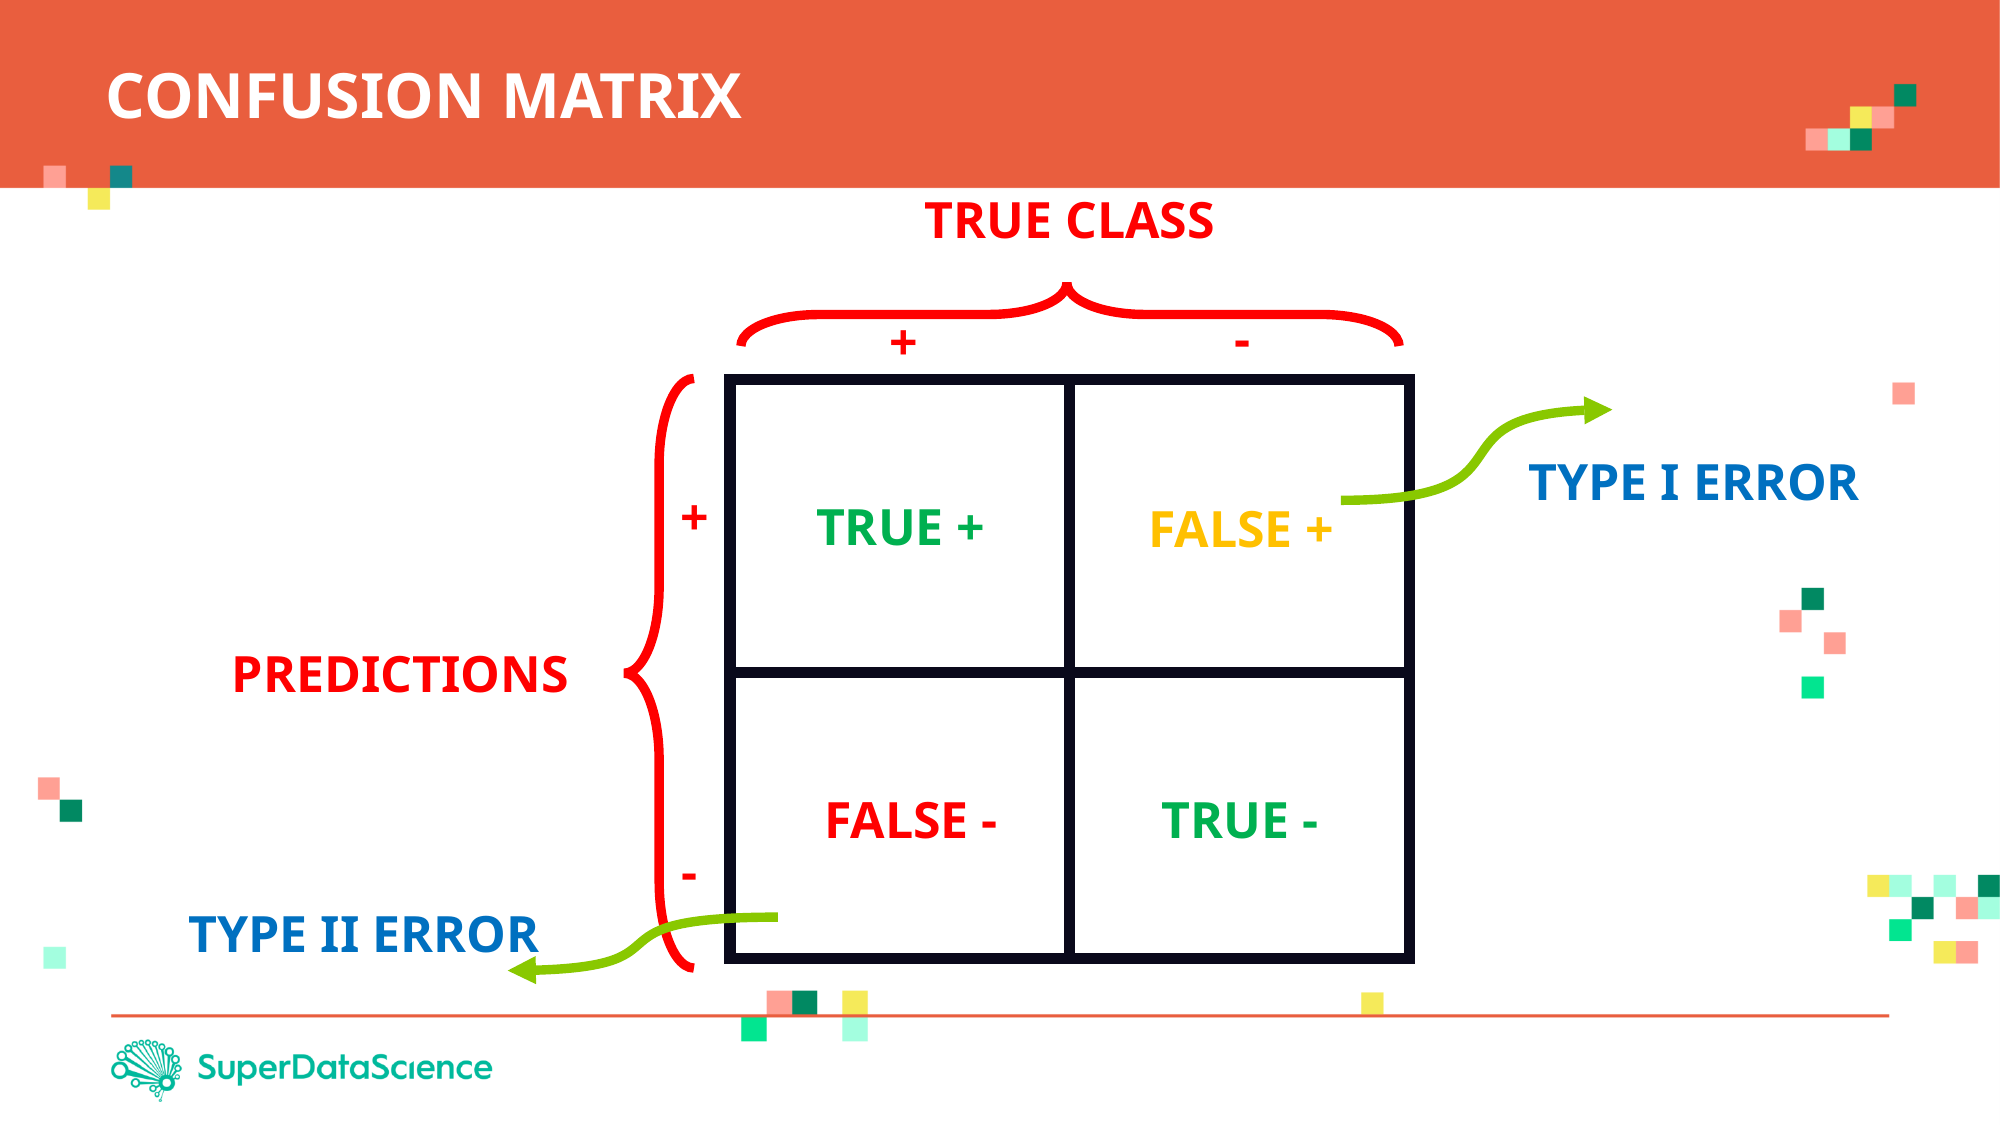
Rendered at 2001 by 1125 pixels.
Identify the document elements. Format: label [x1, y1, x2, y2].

text_box [1340, 409, 1613, 501]
text_box [507, 917, 778, 971]
picture [0, 0, 2000, 1125]
